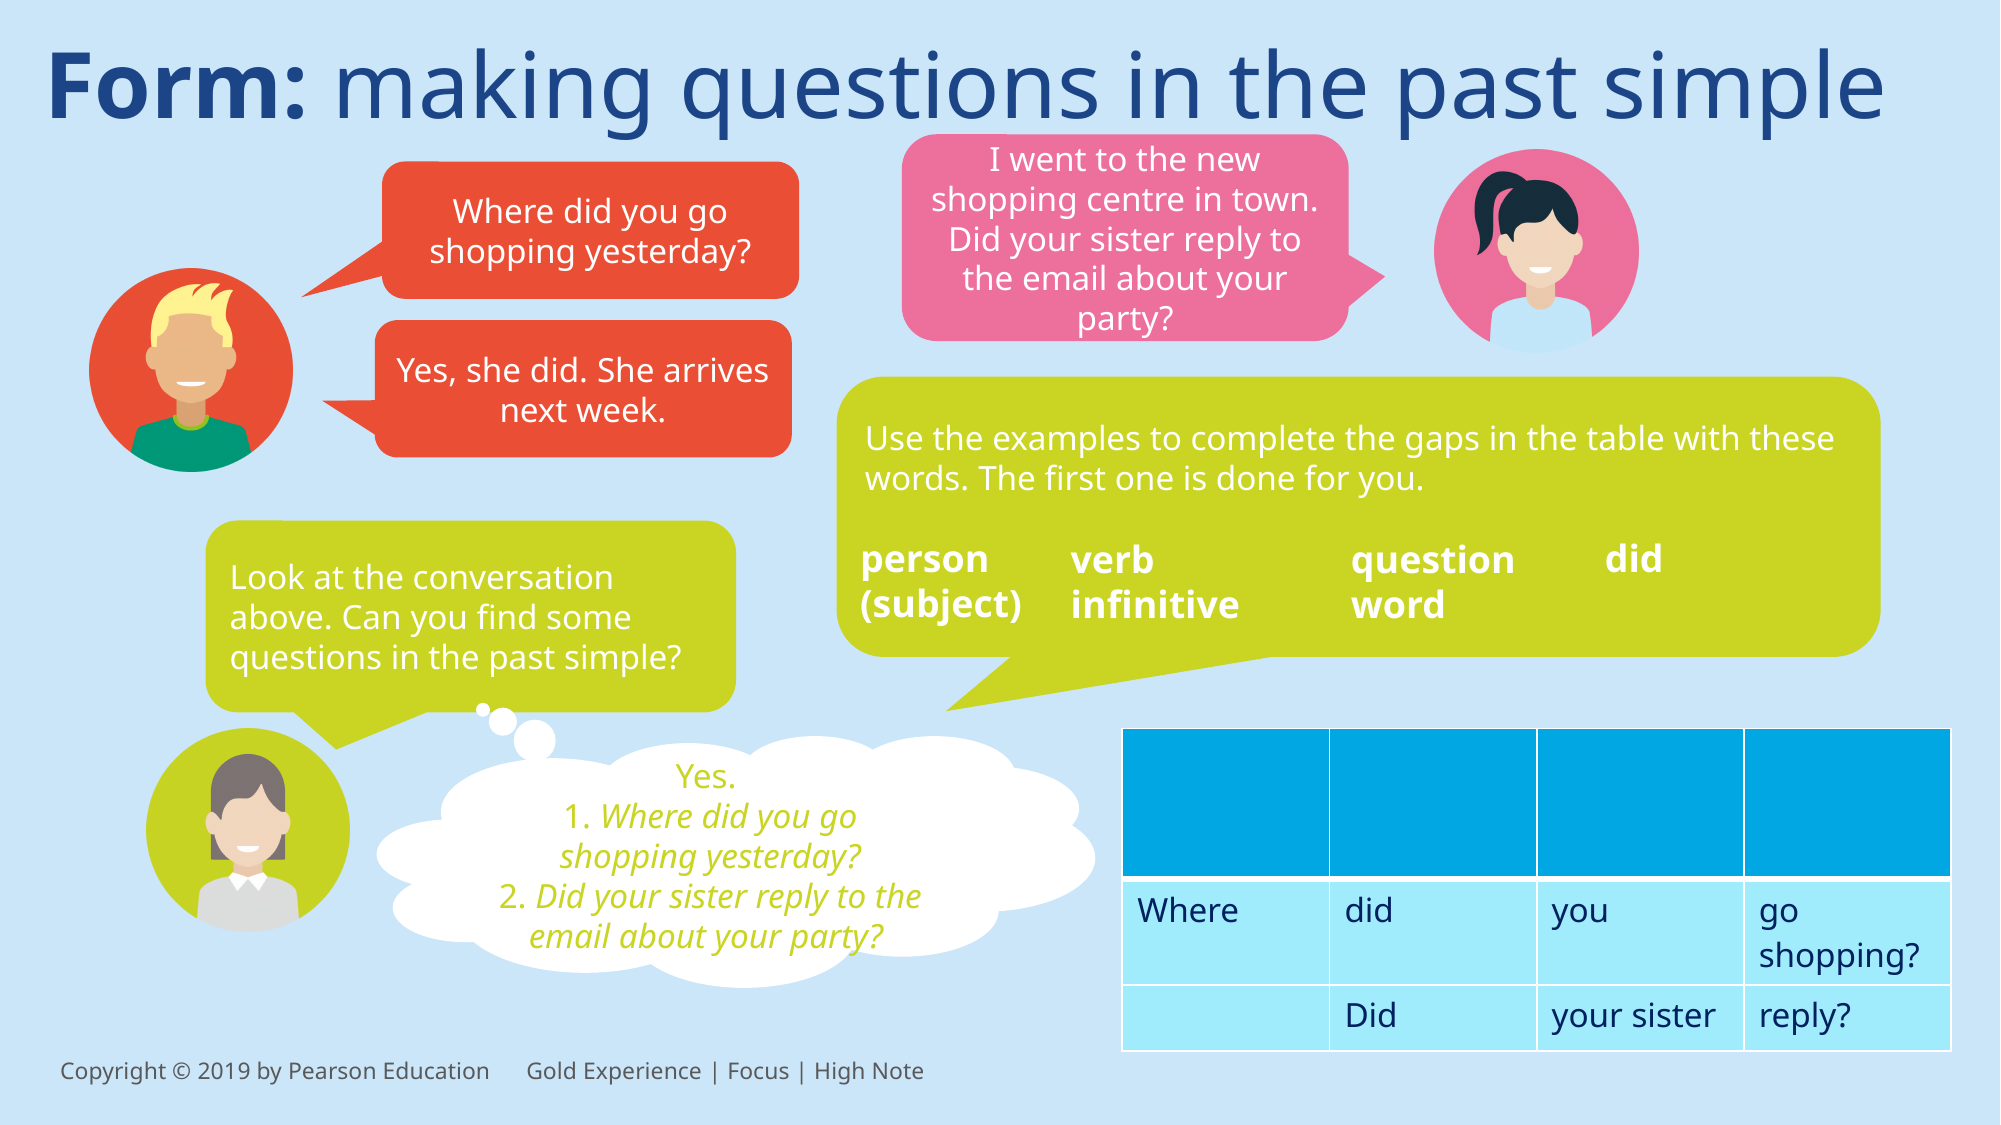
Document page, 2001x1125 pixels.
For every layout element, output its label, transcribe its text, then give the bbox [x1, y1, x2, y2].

table_cell reply? [1745, 986, 1950, 1050]
picture [1434, 149, 1639, 354]
picture [146, 728, 351, 932]
table_header [1123, 729, 1329, 876]
table_cell go shopping? [1745, 882, 1950, 984]
table_cell [1123, 986, 1329, 1050]
footer Copyright © 2019 by Pearson Education Gold Experience | Focus | High Note [45, 1040, 1084, 1101]
text_box question word [1336, 528, 1534, 634]
table_cell you [1538, 882, 1743, 984]
text_box Where did you go shopping yesterday? [299, 159, 802, 301]
text_box Look at the conversation above. Can you find some questions in the past simple? [203, 518, 739, 745]
table_cell Did [1330, 986, 1536, 1050]
text_box Yes, she did. She arrives next week. [320, 317, 794, 460]
table_cell Where [1123, 882, 1329, 984]
text_box did [1590, 527, 1788, 588]
text_box Use the examples to complete the gaps in the table with these words. The first one is done for you. [834, 374, 1883, 714]
title Form: making questions in the past simple [29, 31, 1956, 247]
text_box person (subject) [845, 527, 1044, 633]
table_header [1538, 729, 1743, 876]
table_cell your sister [1538, 986, 1743, 1050]
table_cell did [1330, 882, 1536, 984]
text_box I went to the new shopping centre in town. Did your sister reply to the email about your party? [899, 132, 1388, 344]
table_header [1330, 729, 1536, 876]
text_box Yes. 1. Where did you go shopping yesterday? 2. Did your sister reply to the email about your party? [376, 702, 1096, 988]
text_box verb infinitive [1055, 528, 1283, 634]
picture [89, 268, 294, 473]
table_header [1745, 729, 1950, 876]
